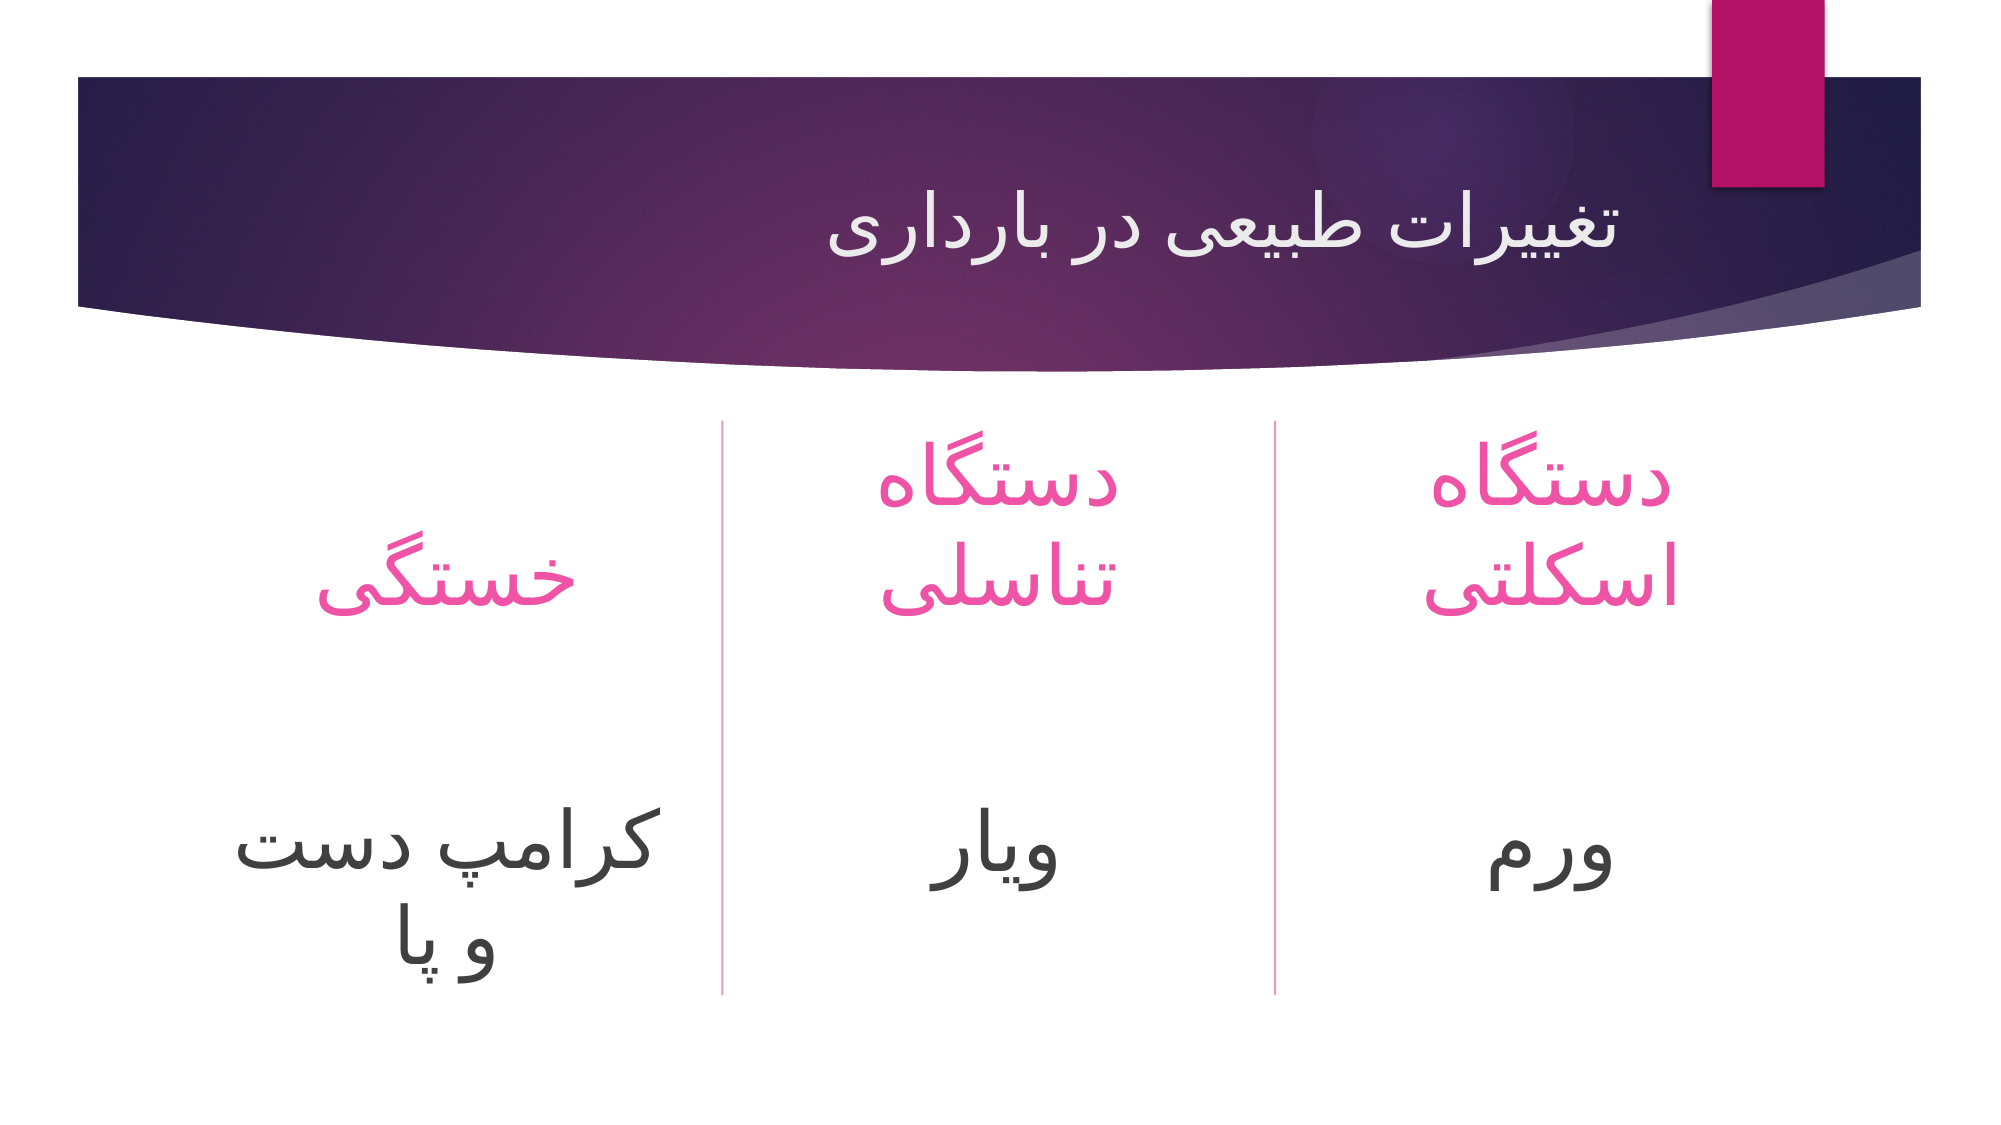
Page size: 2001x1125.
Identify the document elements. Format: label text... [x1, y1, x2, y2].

list کرامپ دست و پا [189, 780, 705, 989]
list خستگی [189, 427, 705, 630]
title تغییرات طبیعی در بارداری [189, 159, 1638, 276]
list ویار [740, 780, 1257, 989]
list دستگاه تناسلی [740, 427, 1257, 630]
list دستگاه اسکلتی [1293, 427, 1810, 630]
list ورم [1294, 780, 1810, 989]
